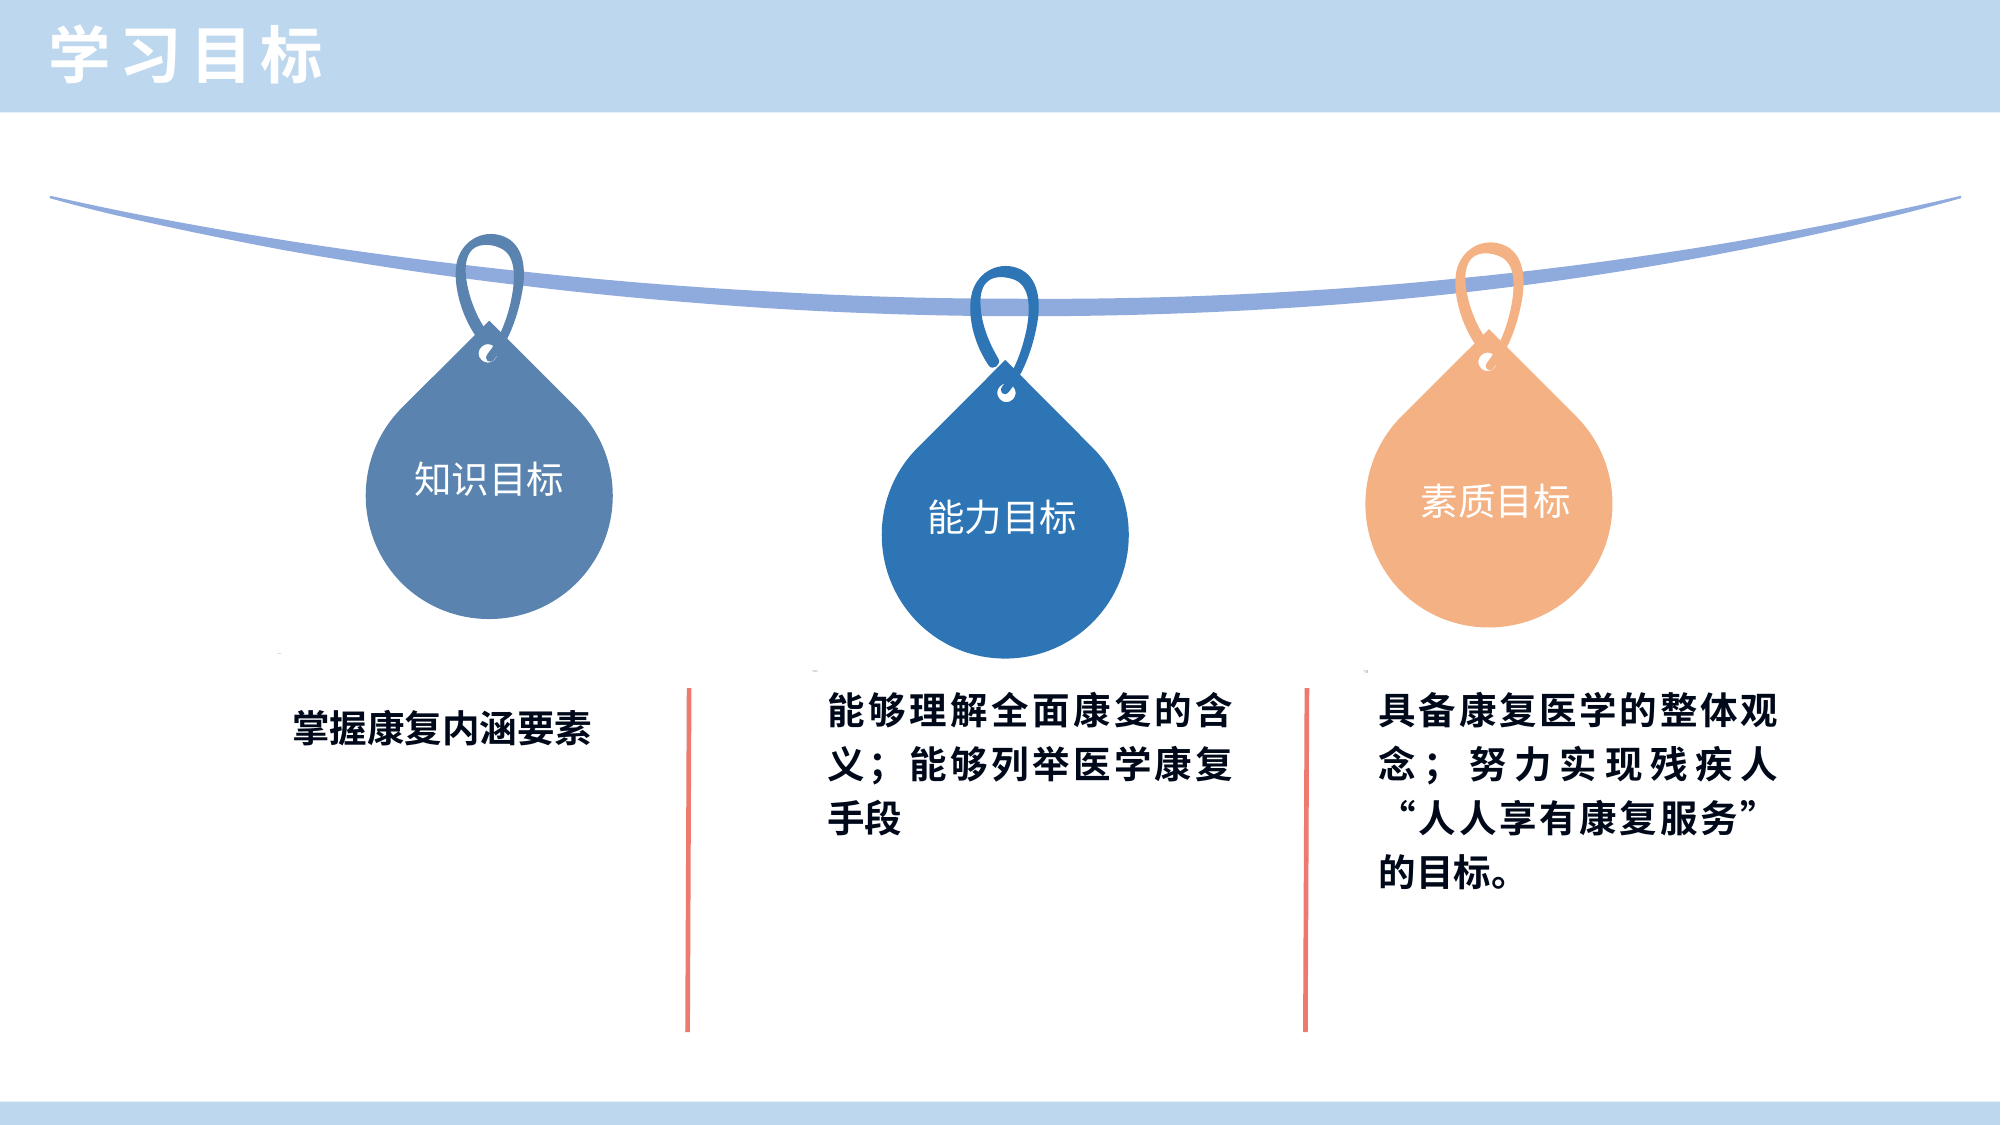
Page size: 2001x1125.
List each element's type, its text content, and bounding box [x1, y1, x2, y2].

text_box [353, 228, 625, 632]
text_box 具备康复医学的整体观念；努力实现残疾人“人人享有康复服务”的目标。 [1363, 670, 1794, 902]
text_box 学习目标 [37, 9, 336, 97]
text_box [1353, 236, 1625, 640]
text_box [869, 260, 1141, 671]
text_box [1625, 195, 1962, 271]
text_box [1141, 287, 1353, 315]
text_box 掌握康复内涵要素 [277, 652, 659, 758]
text_box [625, 281, 869, 314]
text_box 能够理解全面康复的含义；能够列举医学康复手段 [812, 670, 1249, 848]
text_box [49, 195, 353, 262]
